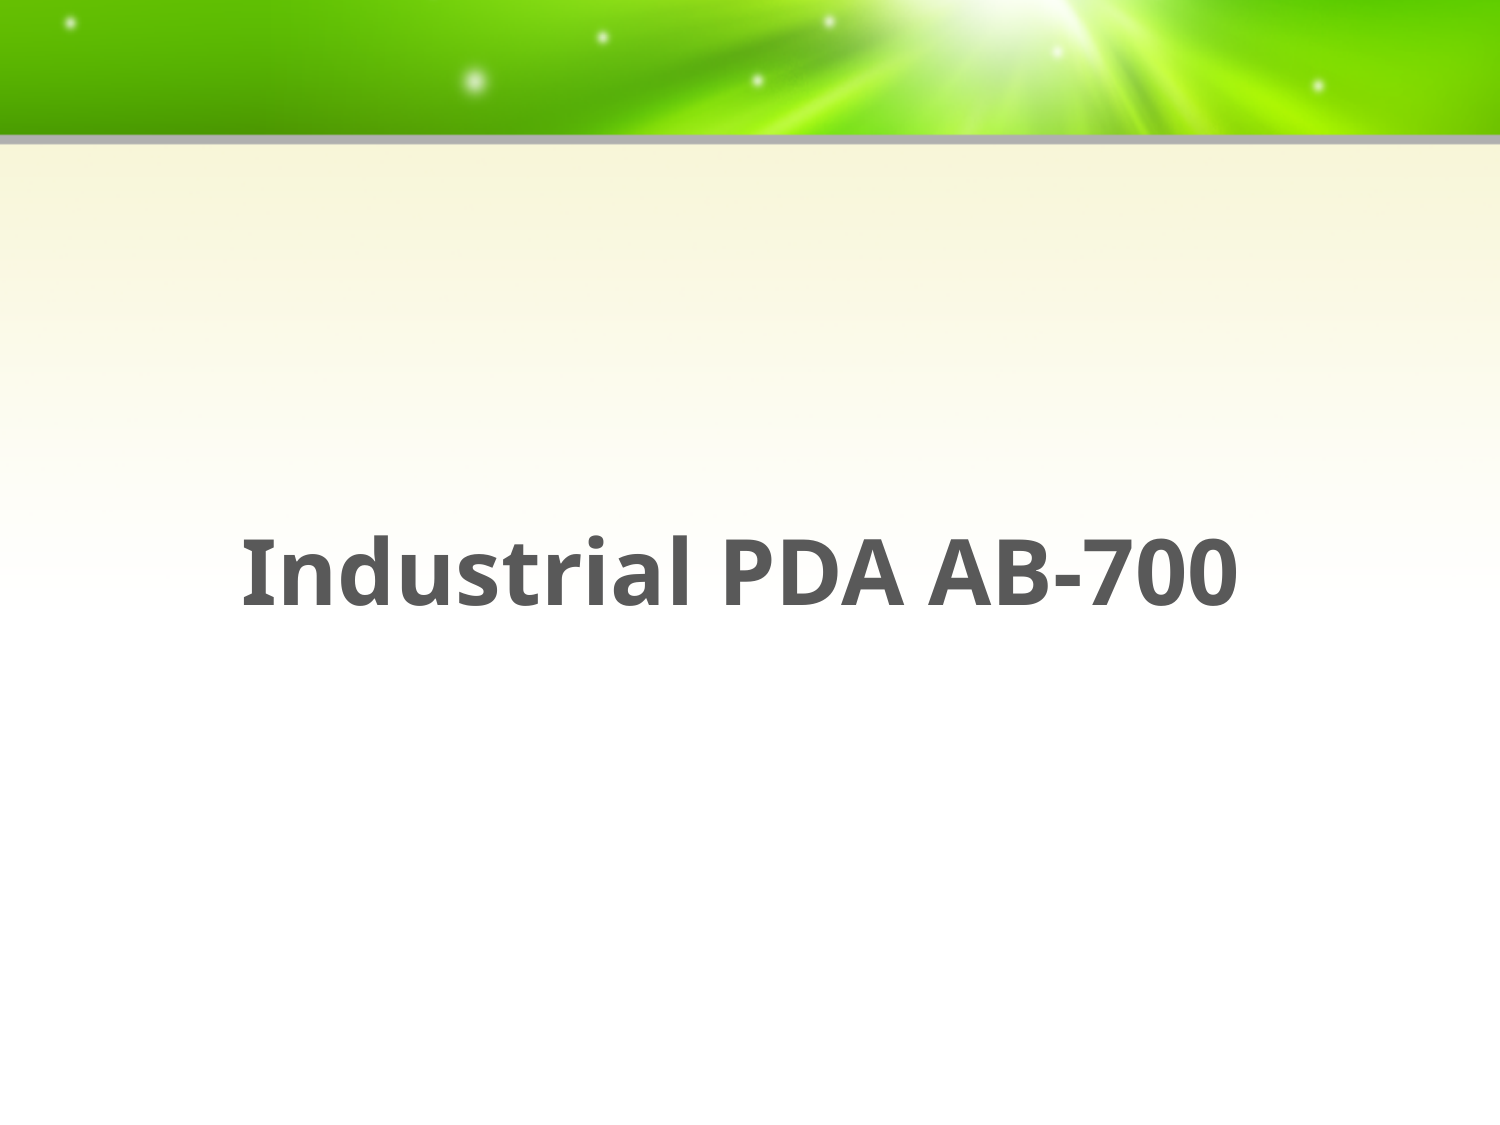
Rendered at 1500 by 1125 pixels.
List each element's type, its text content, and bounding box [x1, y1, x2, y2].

title Industrial PDA AB-700 [182, 444, 1300, 695]
picture [0, 0, 1500, 1125]
